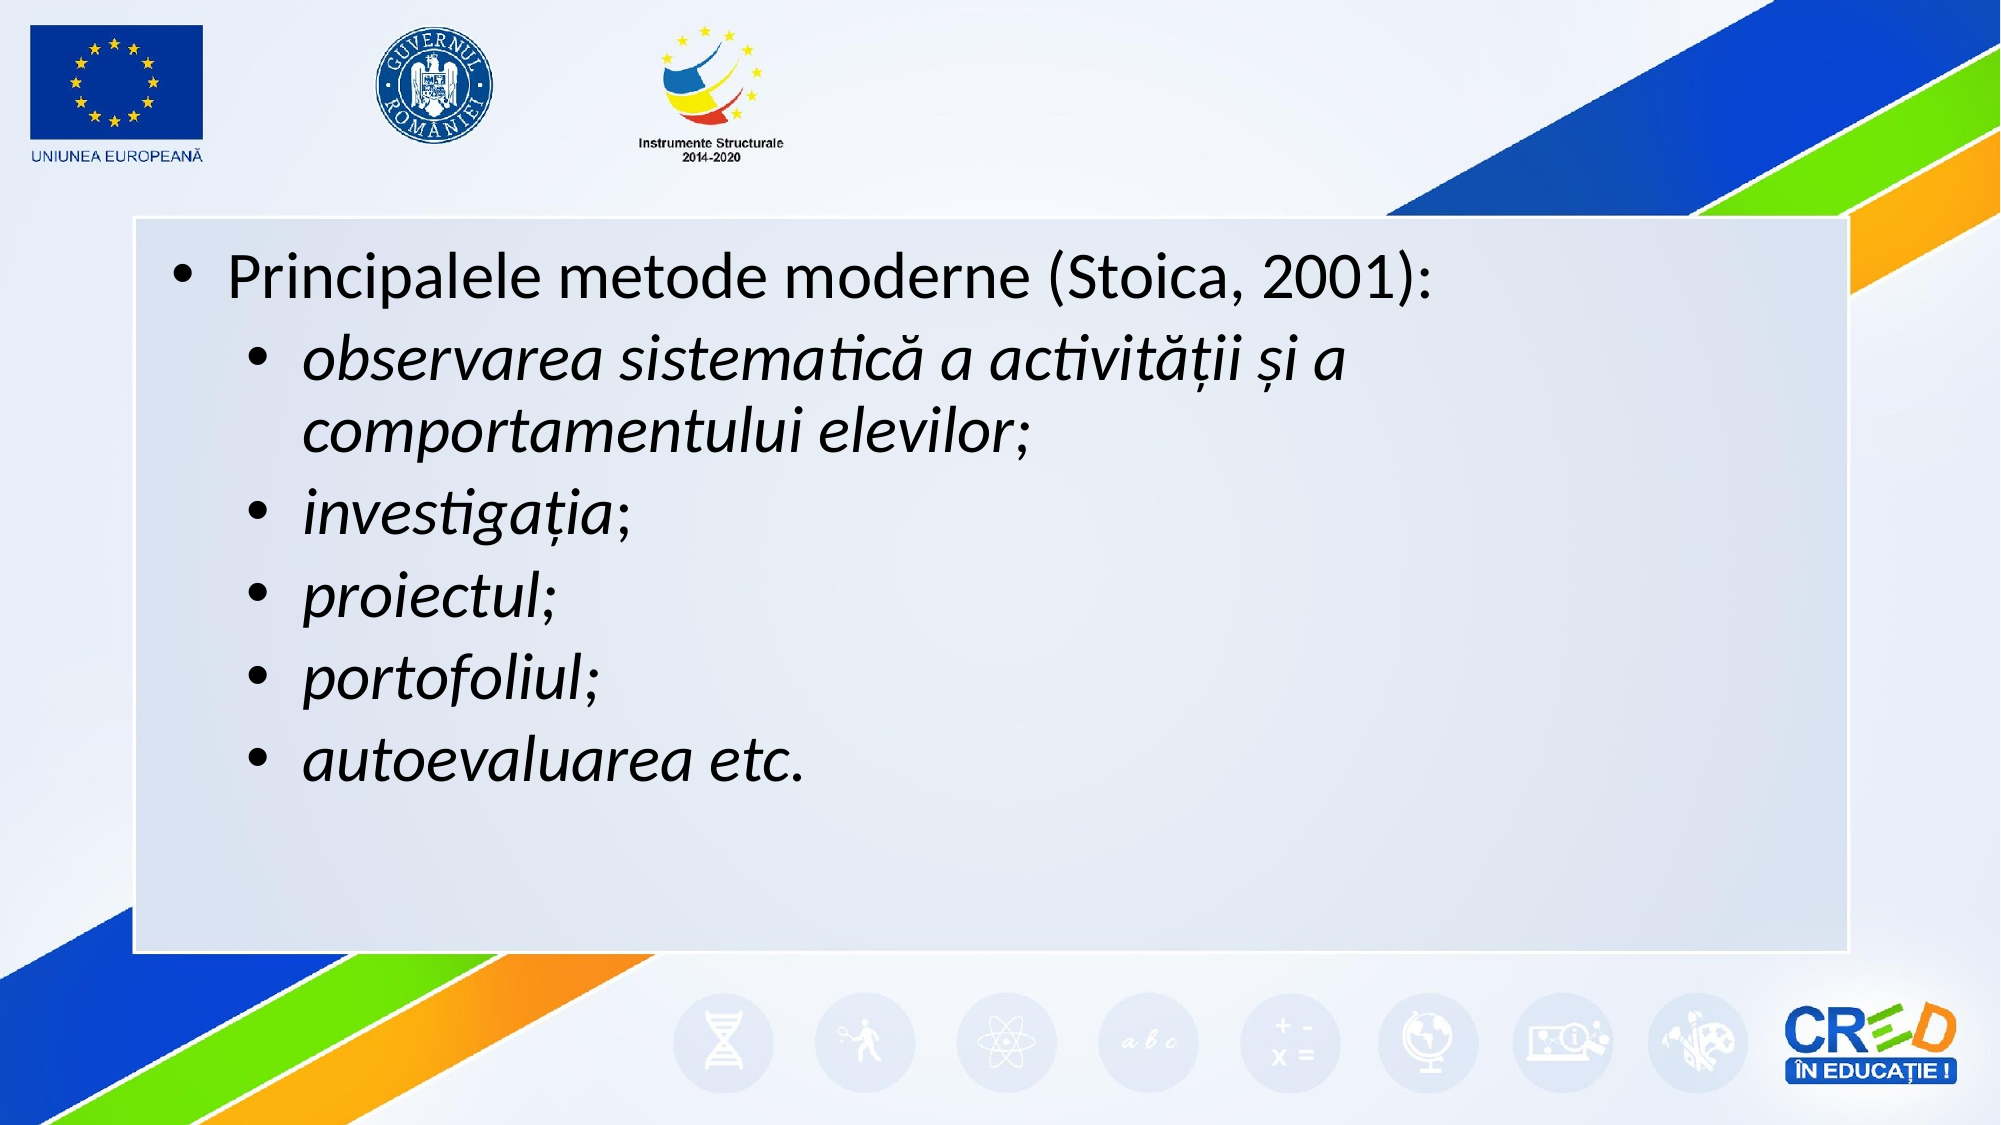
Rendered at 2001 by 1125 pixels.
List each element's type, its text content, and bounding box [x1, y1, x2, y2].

list Principalele metode moderne (Stoica, 2001): observarea sistematică a activității și a comportamentului elevilor; investigația; proiectul; portofoliul; autoevaluarea etc. [137, 233, 1863, 947]
picture [0, 0, 2001, 1125]
